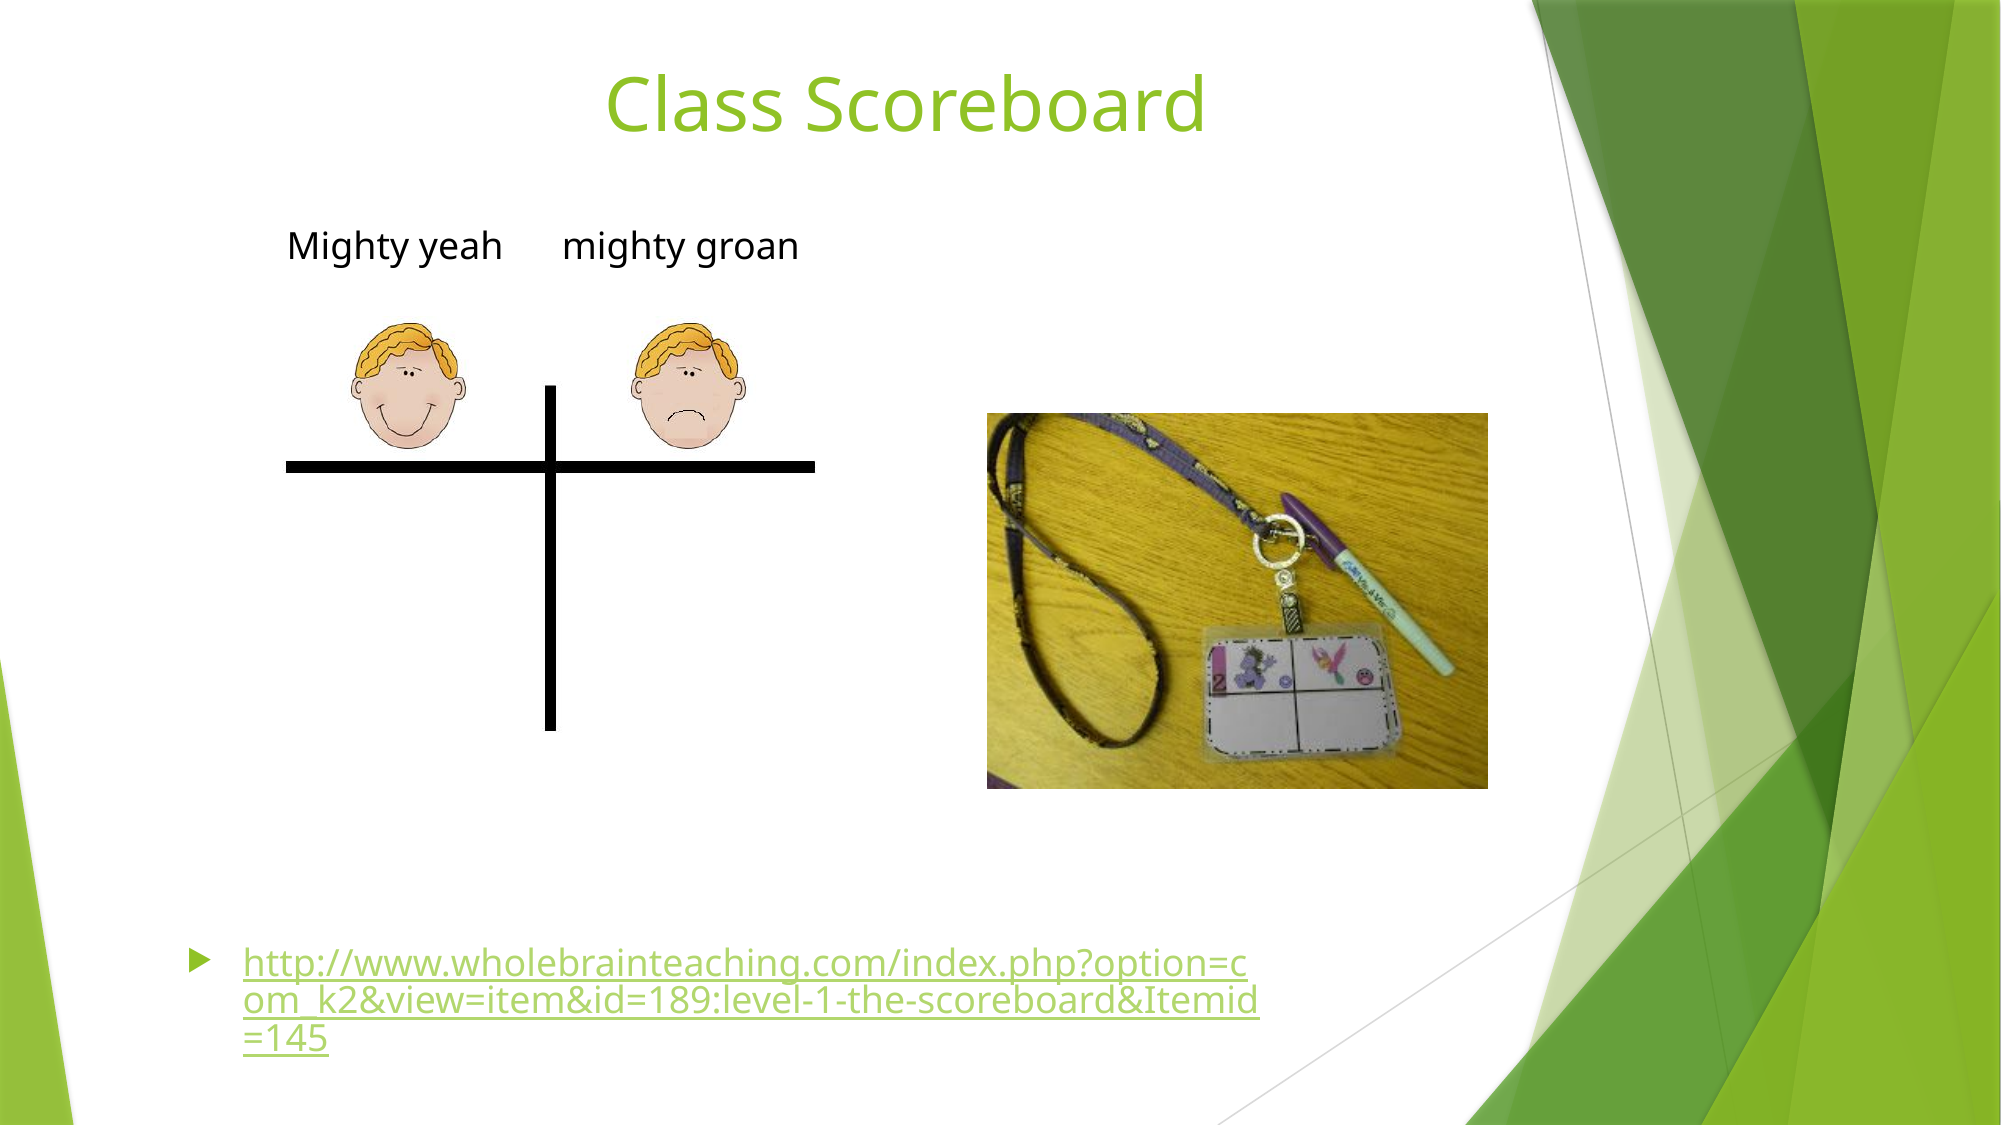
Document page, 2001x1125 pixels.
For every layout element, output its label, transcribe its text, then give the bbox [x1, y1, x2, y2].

picture [987, 412, 1489, 789]
text_box Mighty yeah mighty groan [271, 214, 816, 275]
list http://www.wholebrainteaching.com/index.php?option=com_k2&view=item&id=189:level-1-the-scoreboard&Itemid=145 [171, 931, 1277, 1125]
picture [281, 316, 817, 736]
title Class Scoreboard [589, 48, 2000, 266]
